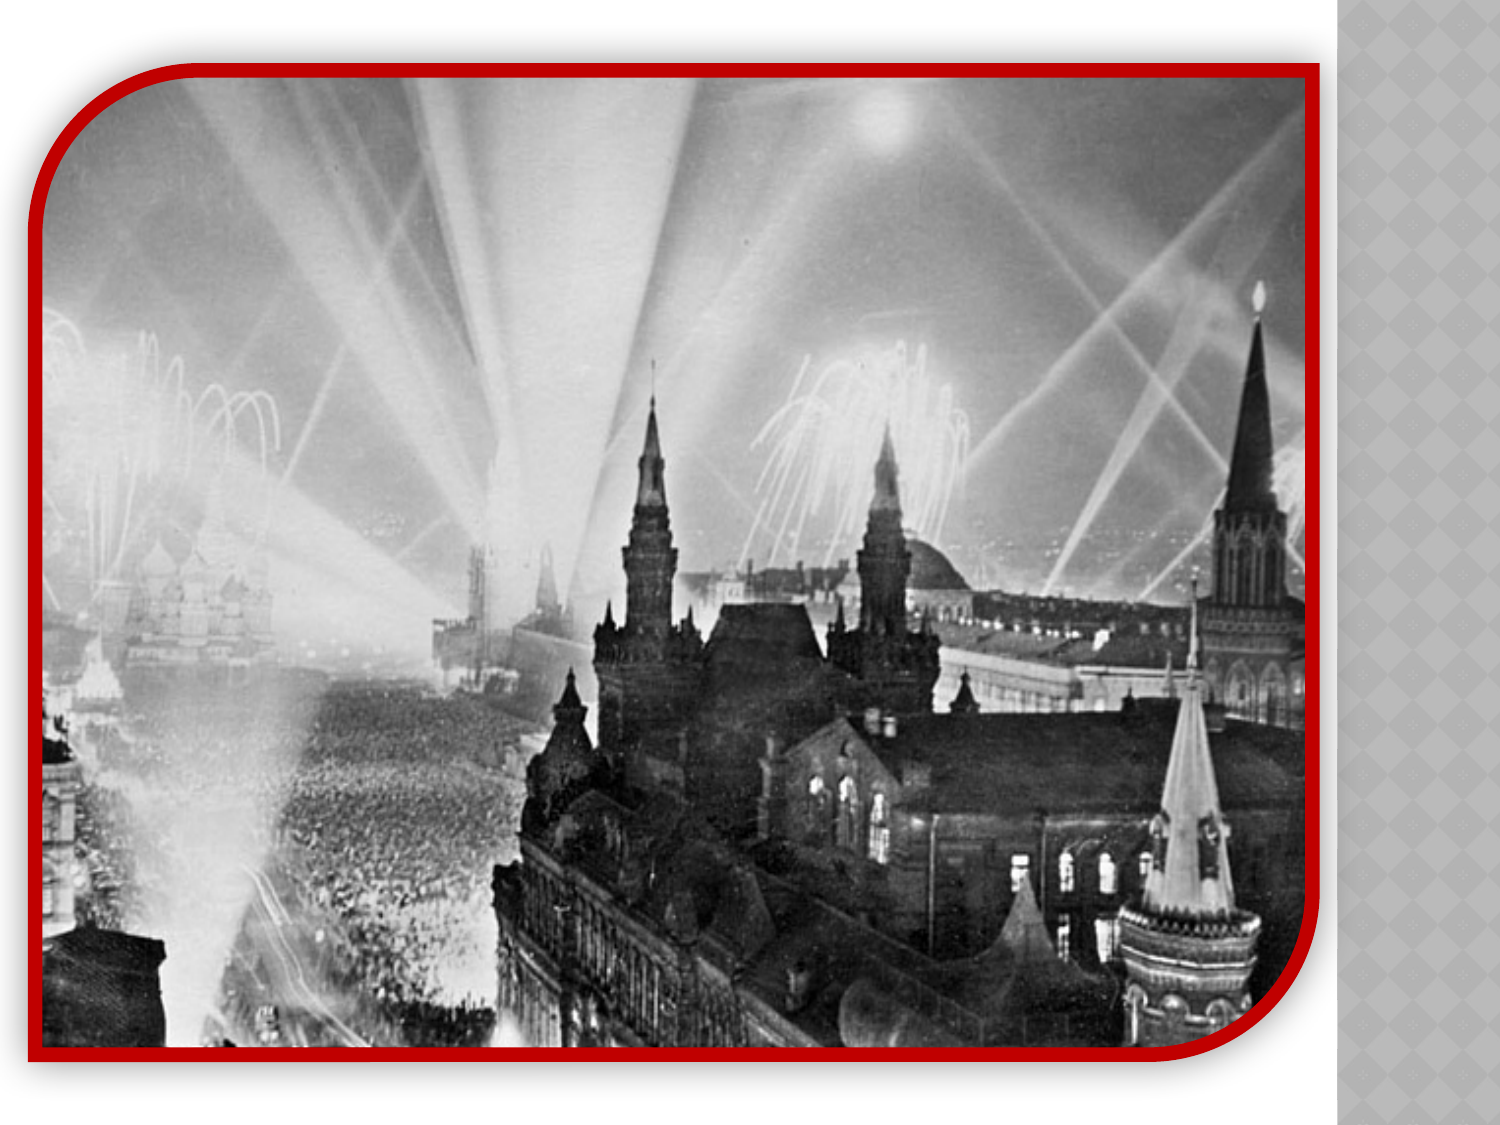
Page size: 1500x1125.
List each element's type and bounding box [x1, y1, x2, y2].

picture [34, 69, 1313, 1056]
